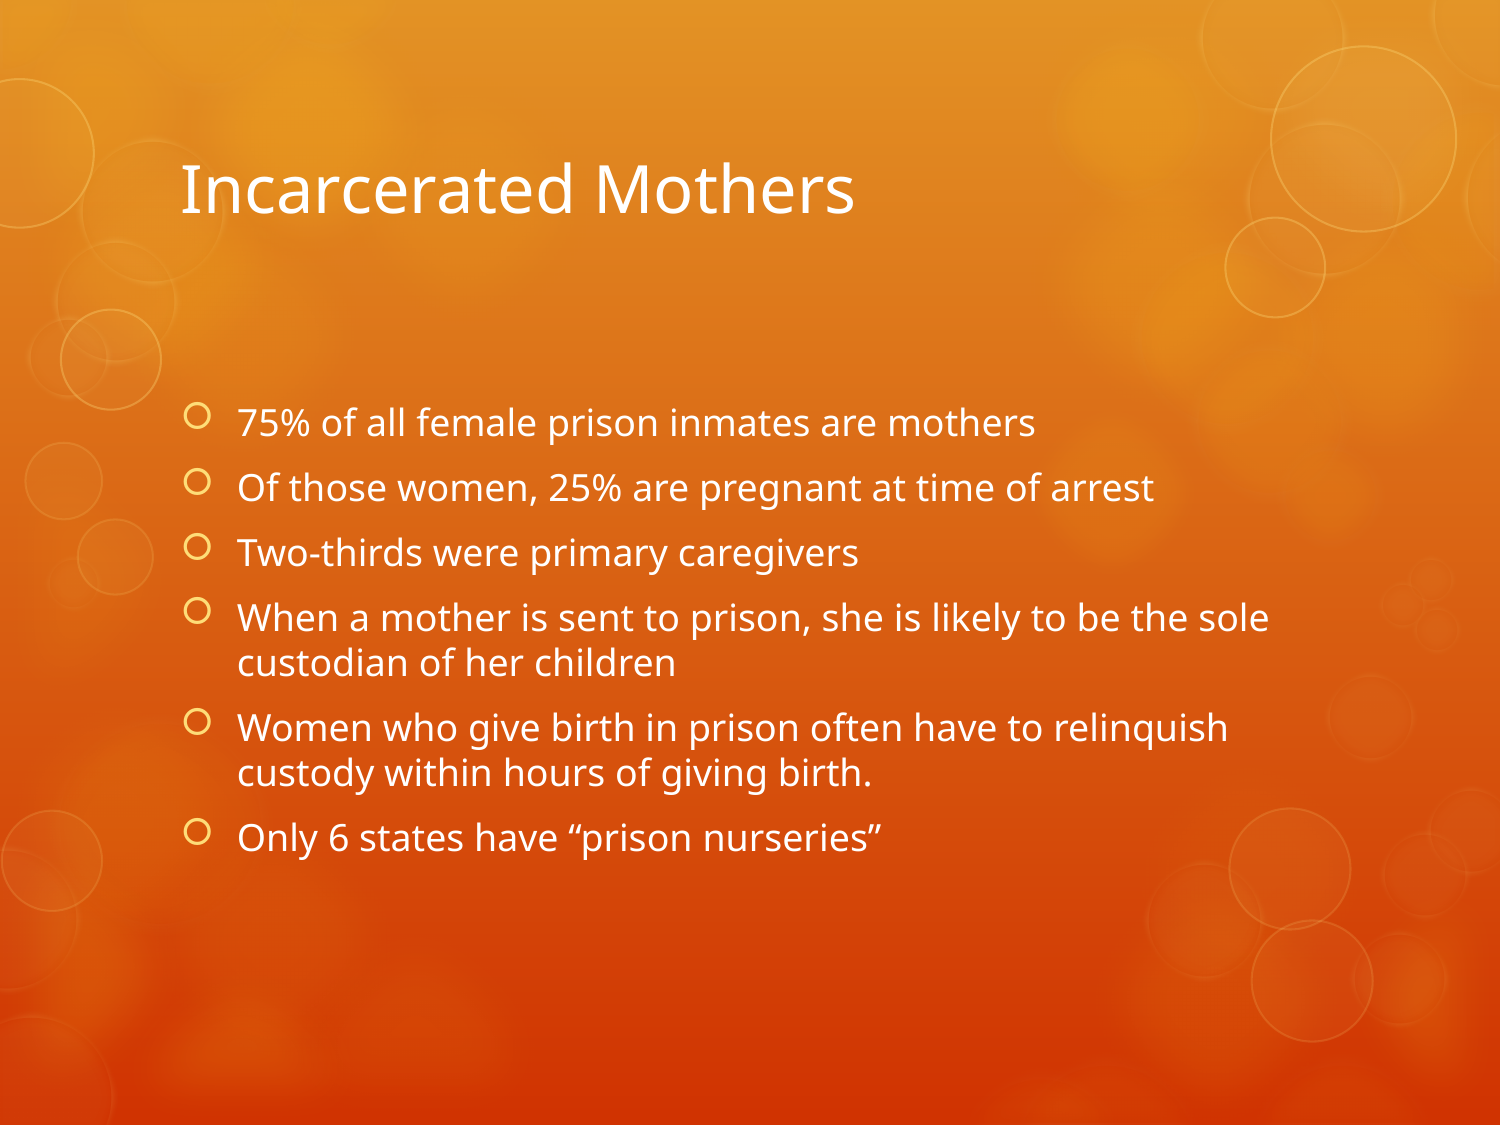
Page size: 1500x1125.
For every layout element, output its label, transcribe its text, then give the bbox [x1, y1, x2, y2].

title Incarcerated Mothers [165, 110, 1335, 263]
list 75% of all female prison inmates are mothers Of those women, 25% are pregnant at time of arrest Two-thirds were primary caregivers When a mother is sent to prison, she is likely to be the sole custodian of her children Women who give birth in prison often have to relinquish custody within hours of giving birth. Only 6 states have “prison nurseries” [165, 296, 1335, 962]
